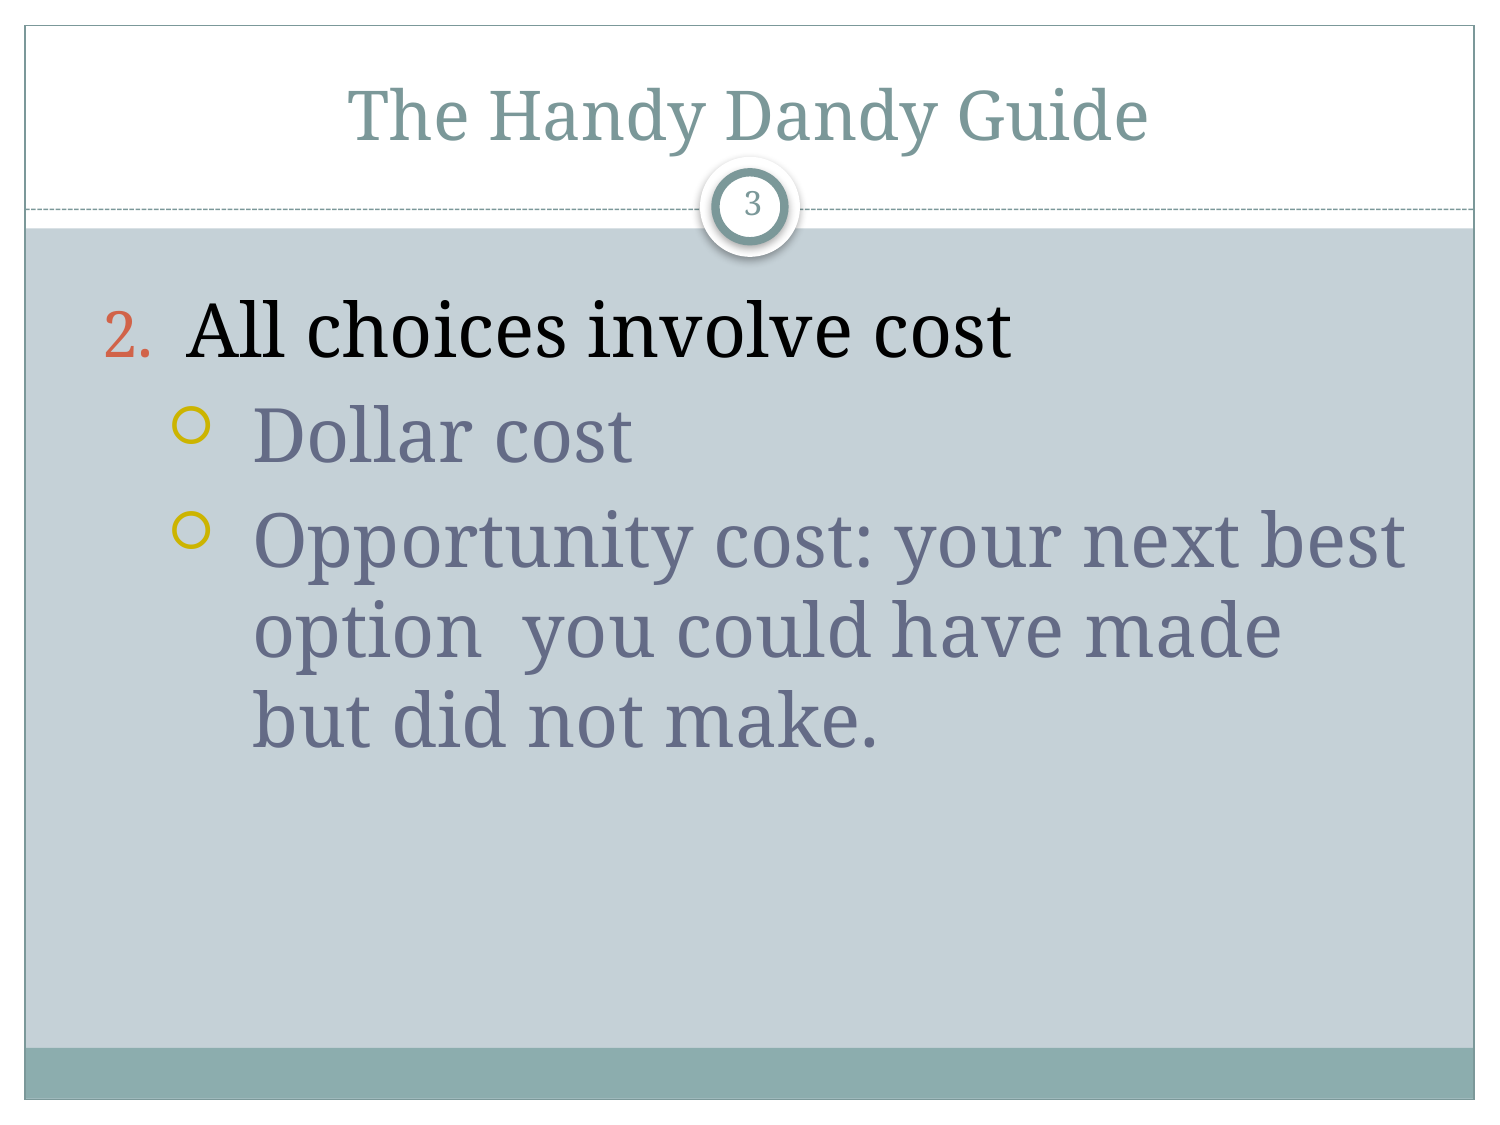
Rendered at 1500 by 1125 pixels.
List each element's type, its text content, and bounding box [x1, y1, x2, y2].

title The Handy Dandy Guide [49, 37, 1450, 162]
list All choices involve cost Dollar cost Opportunity cost: your next best option you could have made but did not make. [87, 275, 1430, 962]
slide_number 3 [715, 168, 791, 241]
